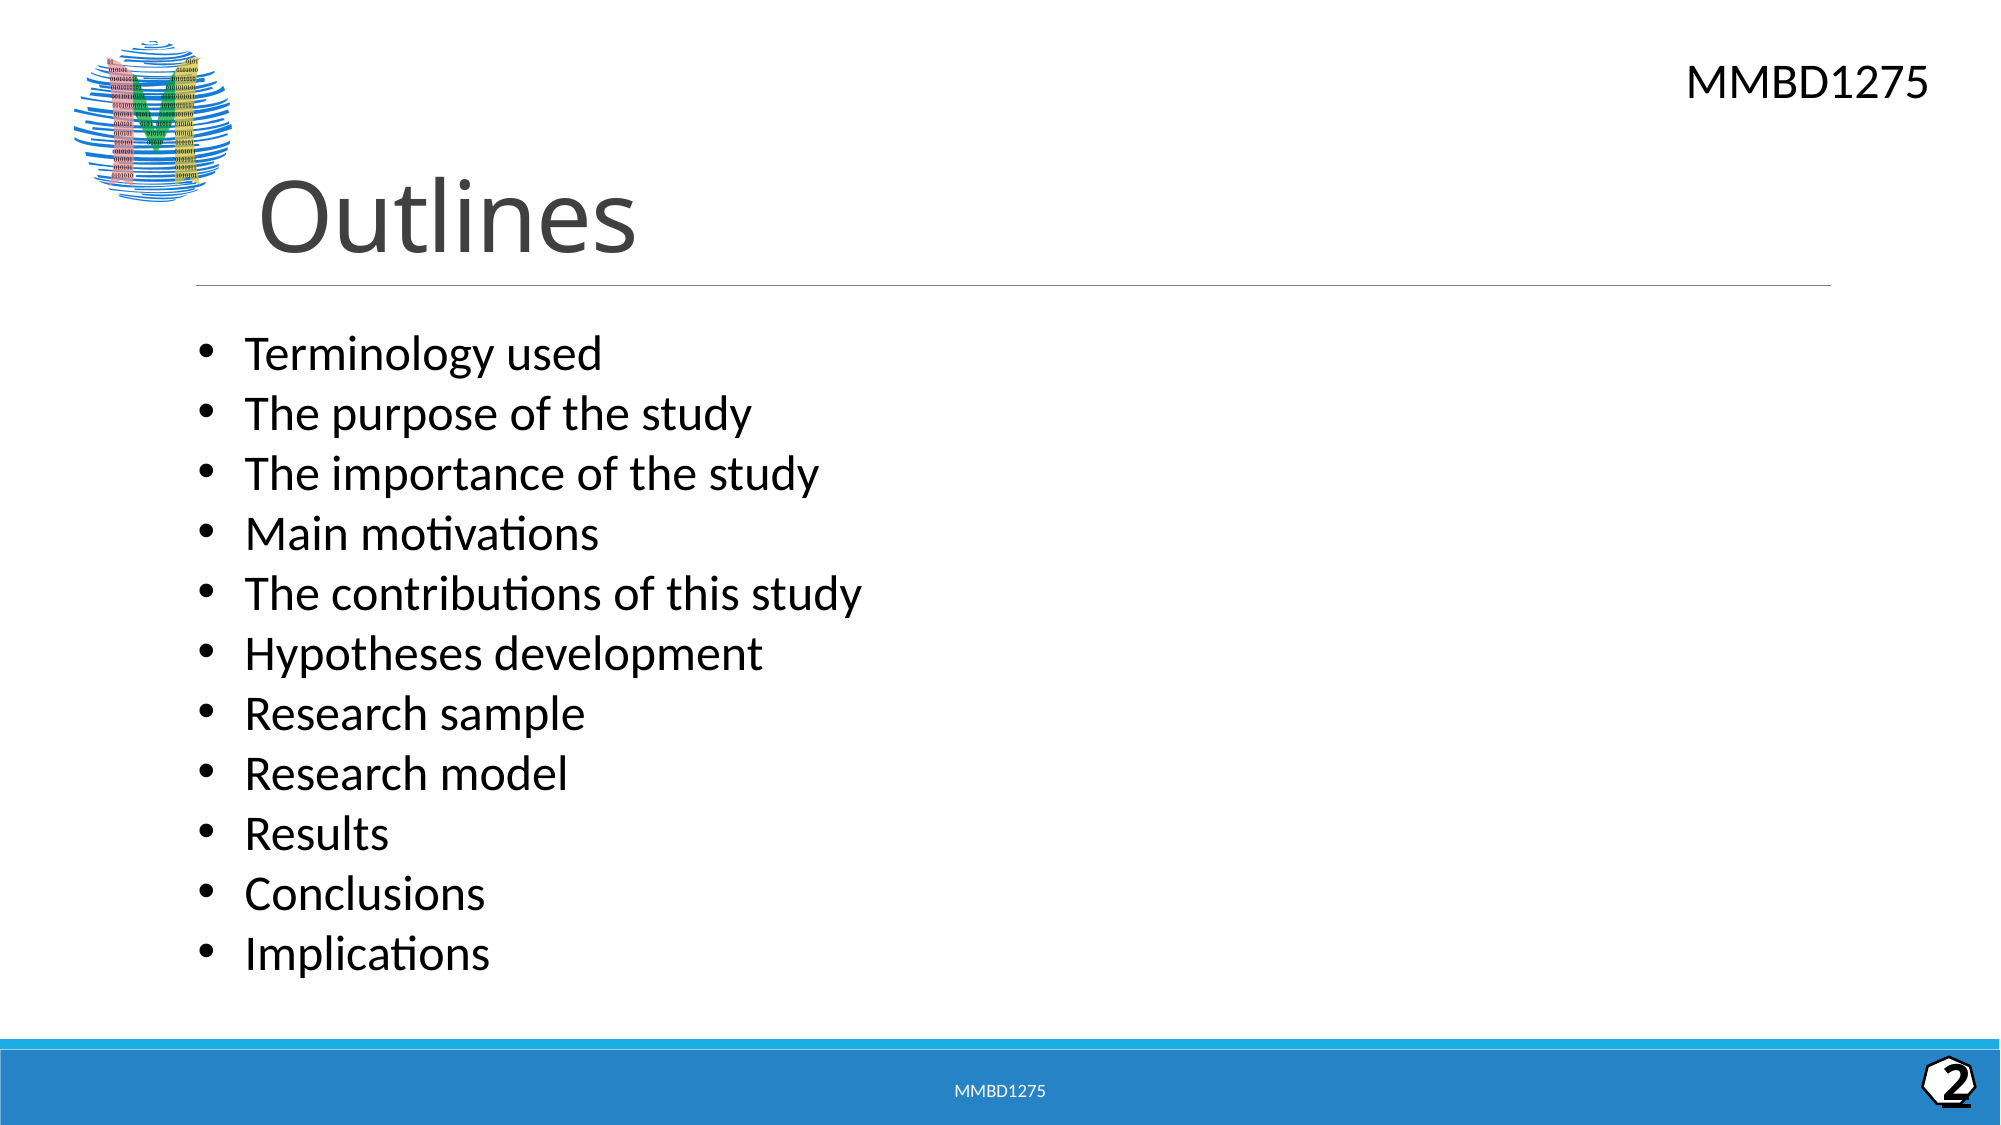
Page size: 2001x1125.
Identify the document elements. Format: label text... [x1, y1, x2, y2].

text_box 2 [1921, 1055, 1977, 1106]
title Outlines [241, 164, 1092, 281]
footer MMBD1275 [604, 1059, 1396, 1120]
picture [66, 35, 232, 208]
text_box Terminology used The purpose of the study The importance of the study Main motivations The contributions of this study Hypotheses development Research sample Research model Results Conclusions Implications [183, 312, 1840, 988]
text_box MMBD1275 [1670, 40, 2000, 116]
